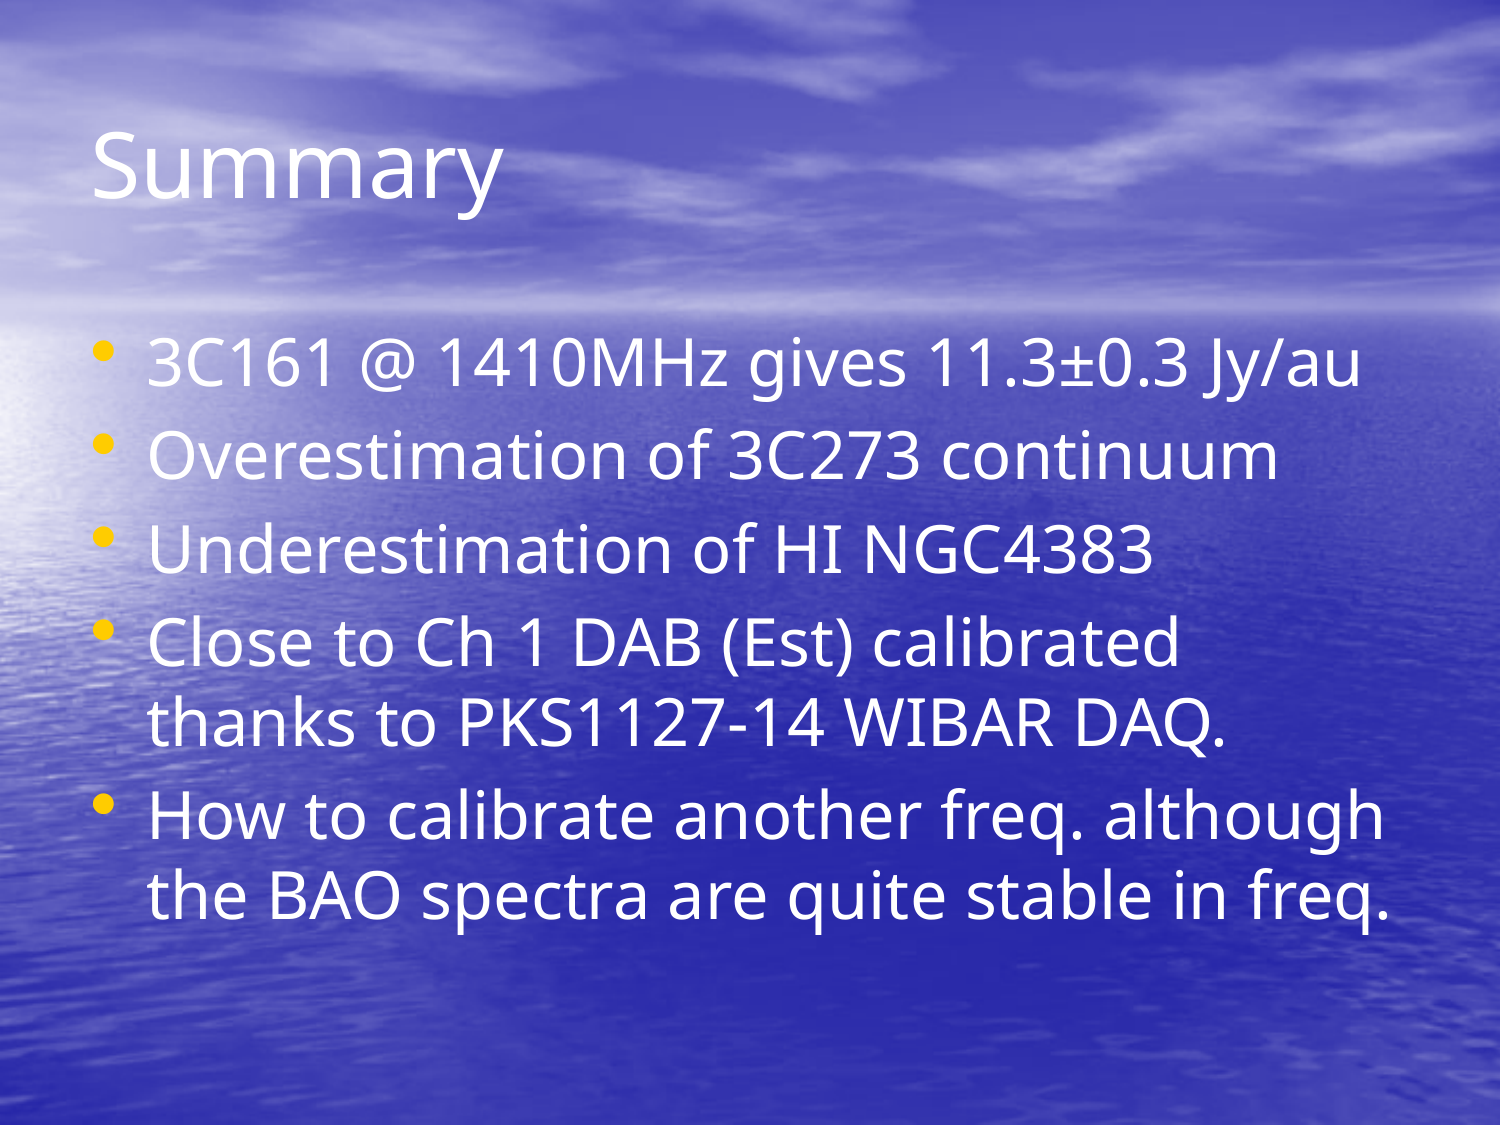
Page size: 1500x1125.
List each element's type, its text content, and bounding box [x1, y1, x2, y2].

title Summary [74, 47, 1426, 276]
list 3C161 @ 1410MHz gives 11.3±0.3 Jy/au Overestimation of 3C273 continuum Underestimation of HI NGC4383 Close to Ch 1 DAB (Est) calibrated thanks to PKS1127-14 WIBAR DAQ. How to calibrate another freq. although the BAO spectra are quite stable in freq. [74, 312, 1426, 988]
